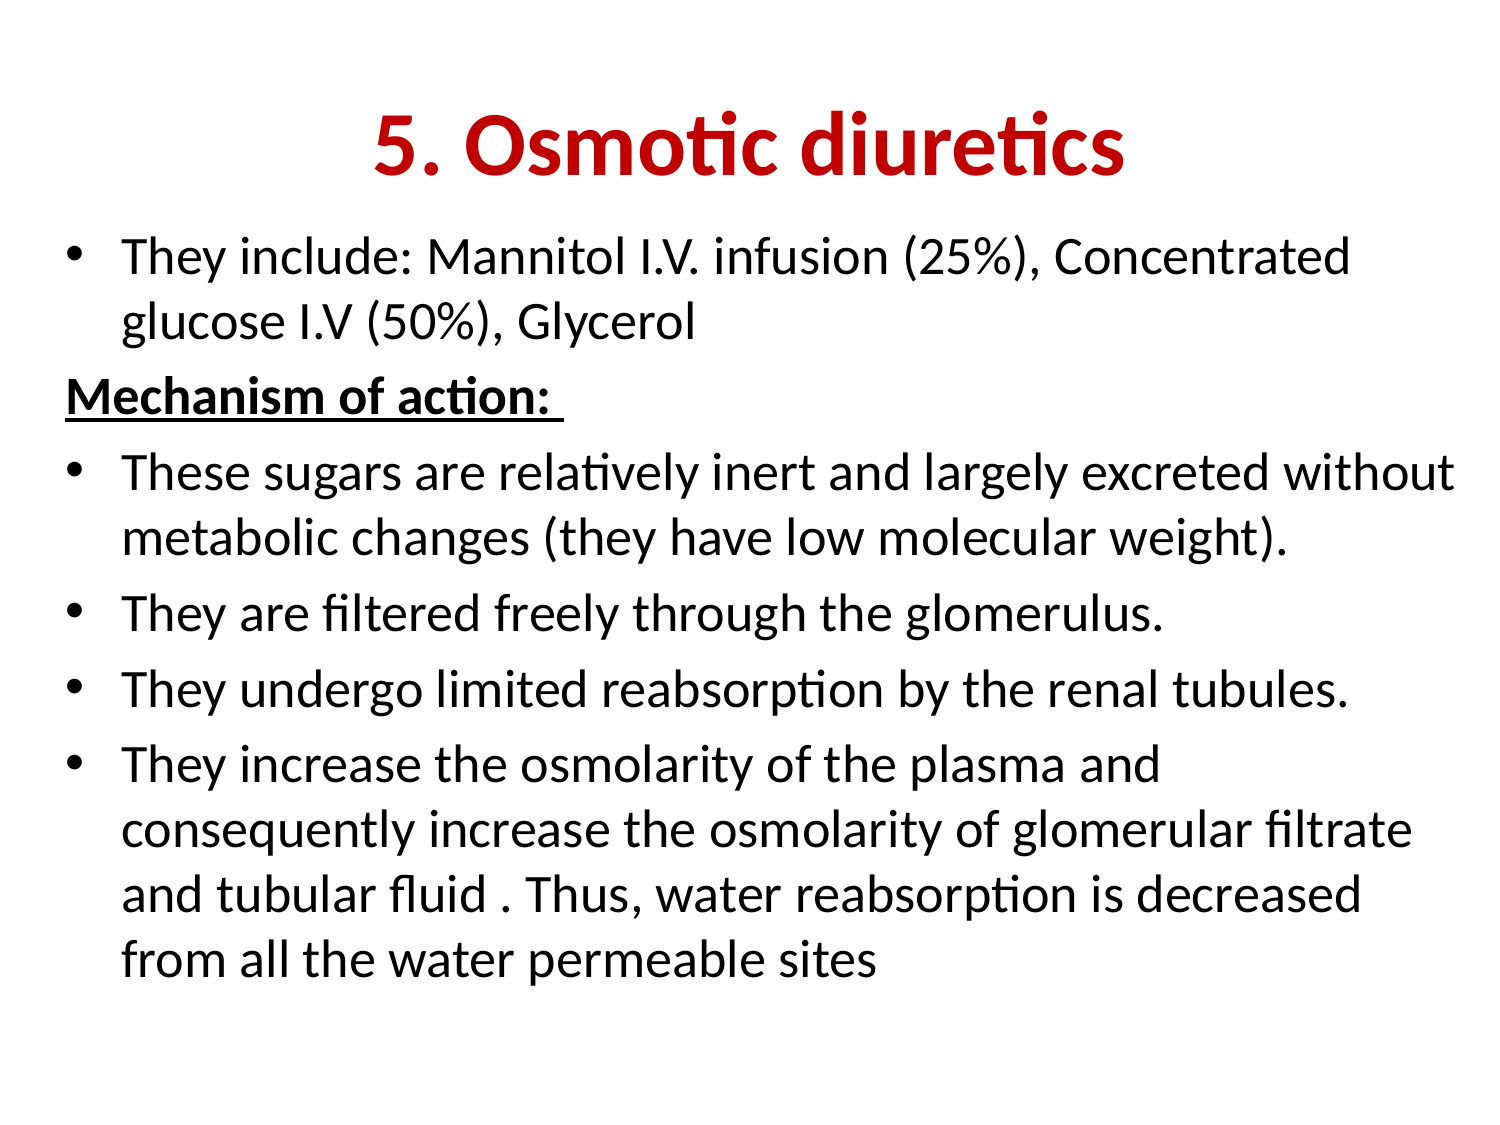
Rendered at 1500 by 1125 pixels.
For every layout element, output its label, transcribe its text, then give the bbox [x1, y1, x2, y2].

list They include: Mannitol I.V. infusion (25%), Concentrated glucose I.V (50%), Glycerol Mechanism of action: These sugars are relatively inert and largely excreted without metabolic changes (they have low molecular weight). They are filtered freely through the glomerulus. They undergo limited reabsorption by the renal tubules. They increase the osmolarity of the plasma and consequently increase the osmolarity of glomerular filtrate and tubular fluid . Thus, water reabsorption is decreased from all the water permeable sites [50, 212, 1475, 1113]
title 5. Osmotic diuretics [75, 45, 1425, 212]
